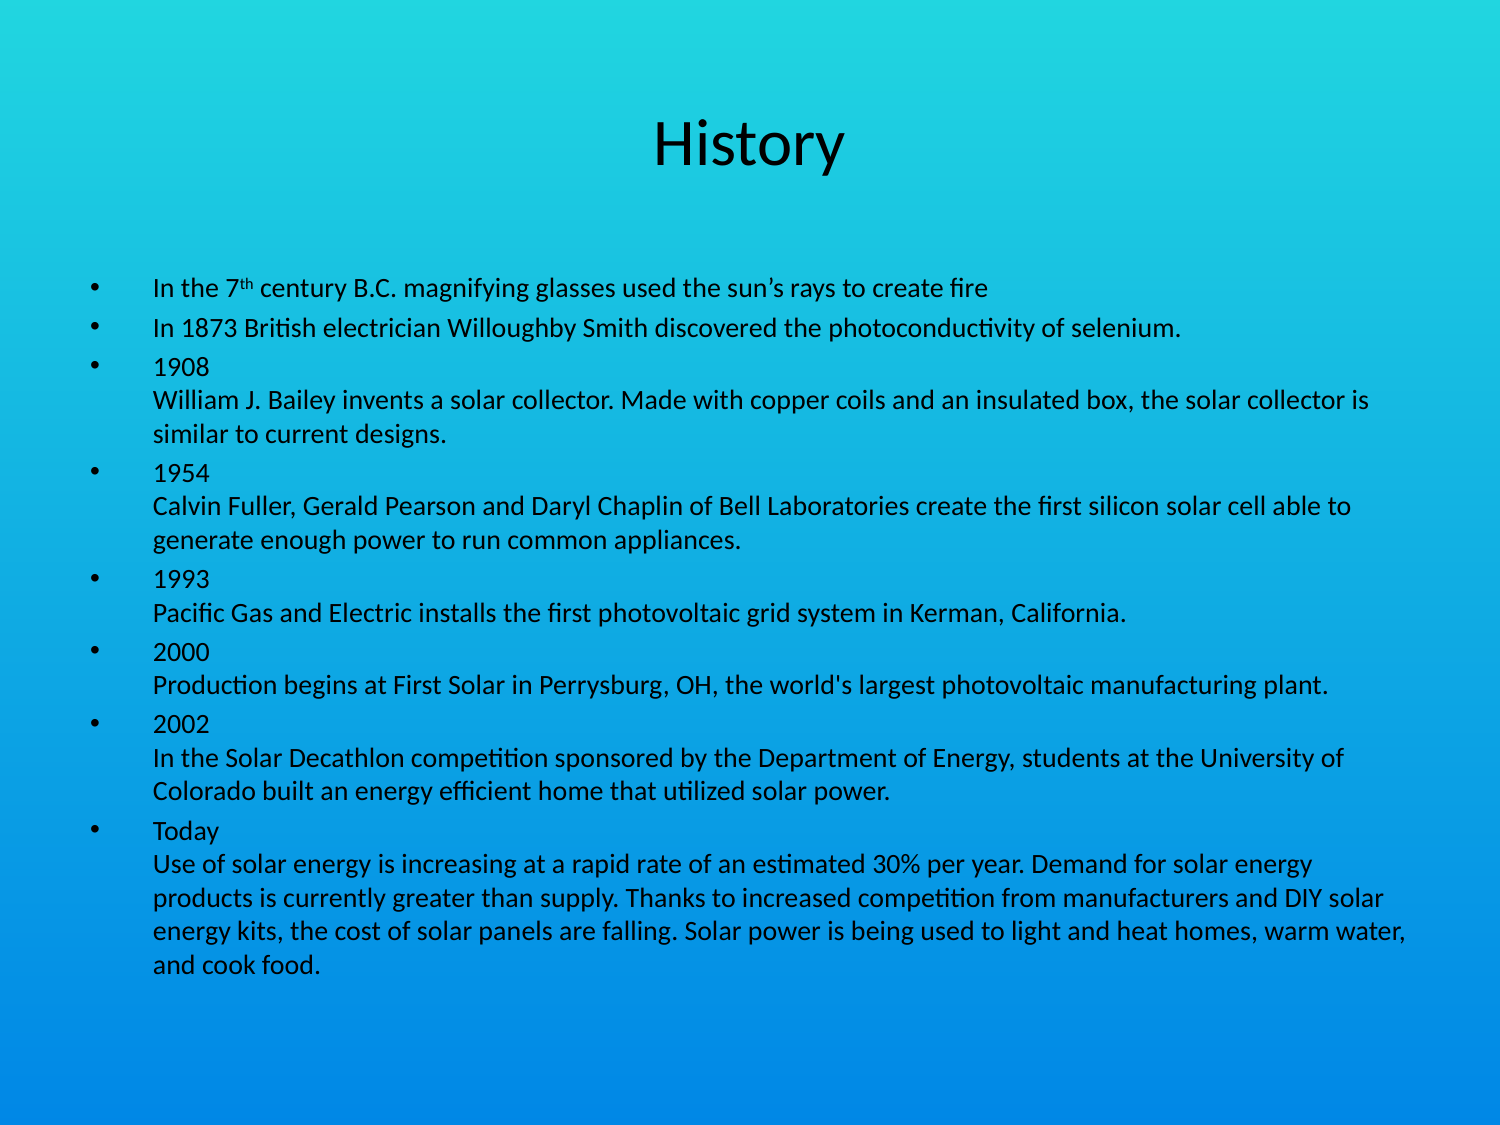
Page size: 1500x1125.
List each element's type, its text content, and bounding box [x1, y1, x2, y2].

title History [75, 45, 1425, 233]
list In the 7th century B.C. magnifying glasses used the sun’s rays to create fire In 1873 British electrician Willoughby Smith discovered the photoconductivity of selenium. 1908 William J. Bailey invents a solar collector. Made with copper coils and an insulated box, the solar collector is similar to current designs. 1954 Calvin Fuller, Gerald Pearson and Daryl Chaplin of Bell Laboratories create the first silicon solar cell able to generate enough power to run common appliances. 1993 Pacific Gas and Electric installs the first photovoltaic grid system in Kerman, California. 2000 Production begins at First Solar in Perrysburg, OH, the world's largest photovoltaic manufacturing plant. 2002 In the Solar Decathlon competition sponsored by the Department of Energy, students at the University of Colorado built an energy efficient home that utilized solar power. Today Use of solar energy is increasing at a rapid rate of an estimated 30% per year. Demand for solar energy products is currently greater than supply. Thanks to increased competition from manufacturers and DIY solar energy kits, the cost of solar panels are falling. Solar power is being used to light and heat homes, warm water, and cook food. [75, 262, 1425, 1005]
